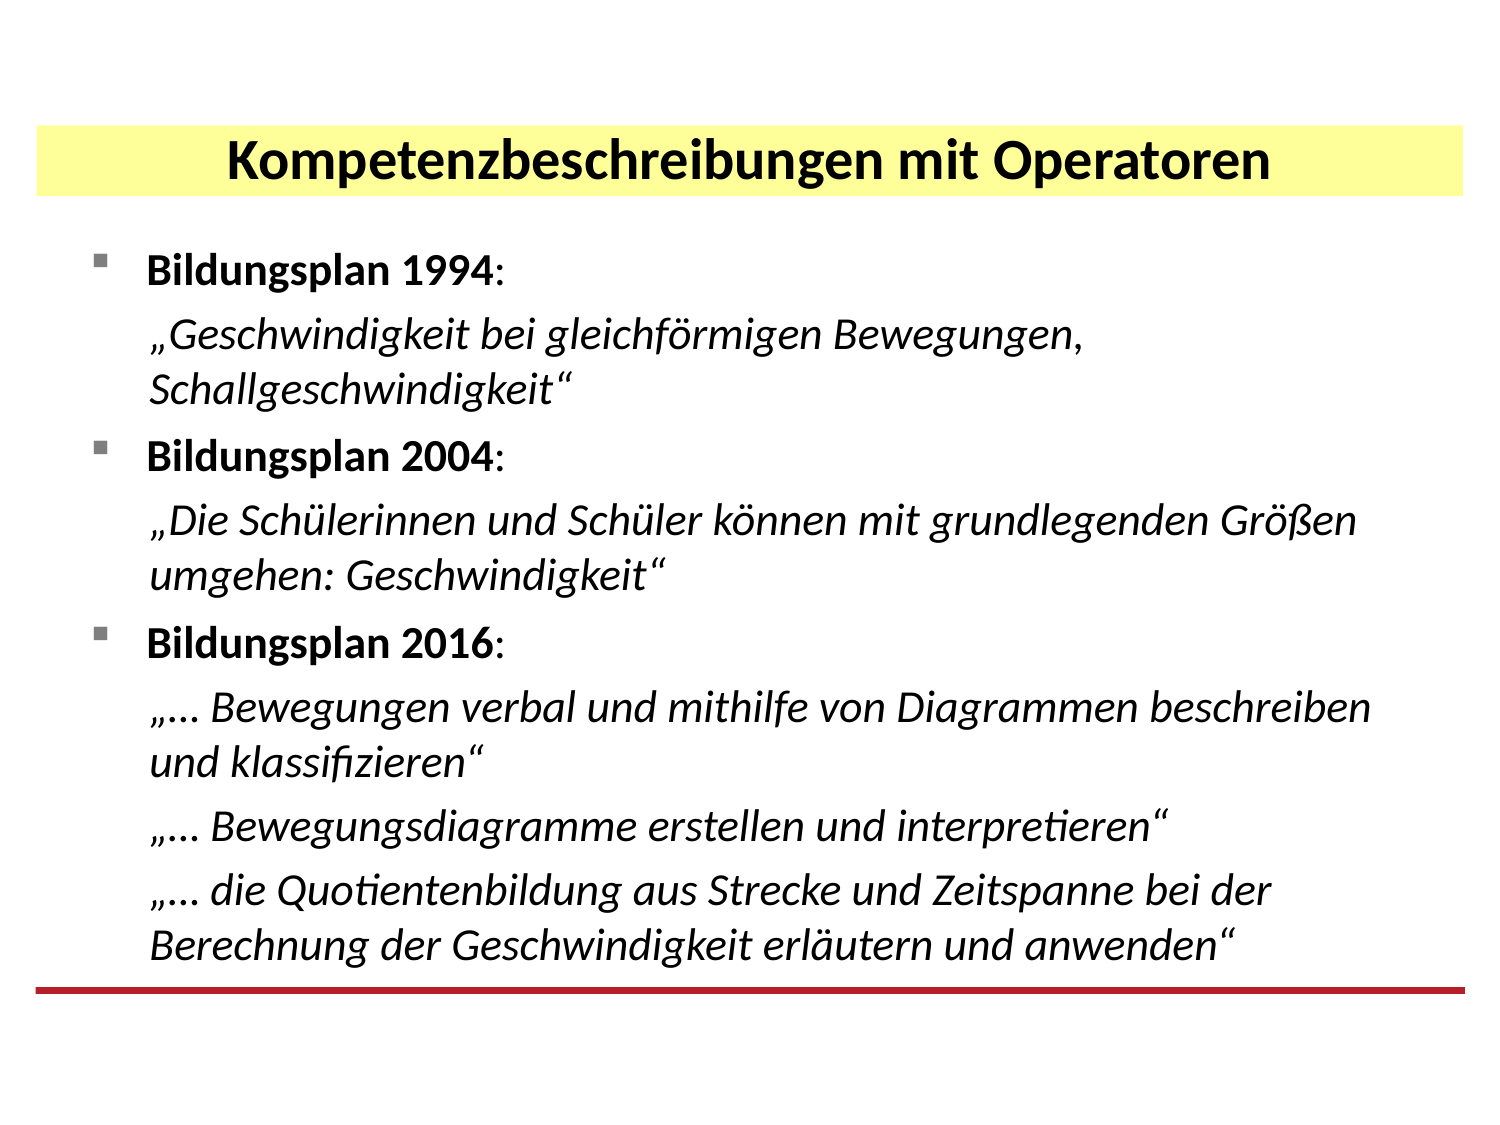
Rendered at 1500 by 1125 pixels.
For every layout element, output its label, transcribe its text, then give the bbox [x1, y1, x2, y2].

text_box Kompetenzbeschreibungen mit Operatoren [36, 113, 1464, 199]
list Bildungsplan 1994: „Geschwindigkeit bei gleichförmigen Bewegungen, Schallgeschwindigkeit“ Bildungsplan 2004: „Die Schülerinnen und Schüler können mit grundlegenden Größen umgehen: Geschwindigkeit“ Bildungsplan 2016: „… Bewegungen verbal und mithilfe von Diagrammen beschreiben und klassifizieren“ „… Bewegungsdiagramme erstellen und interpretieren“ „… die Quotientenbildung aus Strecke und Zeitspanne bei der Berechnung der Geschwindigkeit erläutern und anwenden“ [74, 231, 1426, 988]
